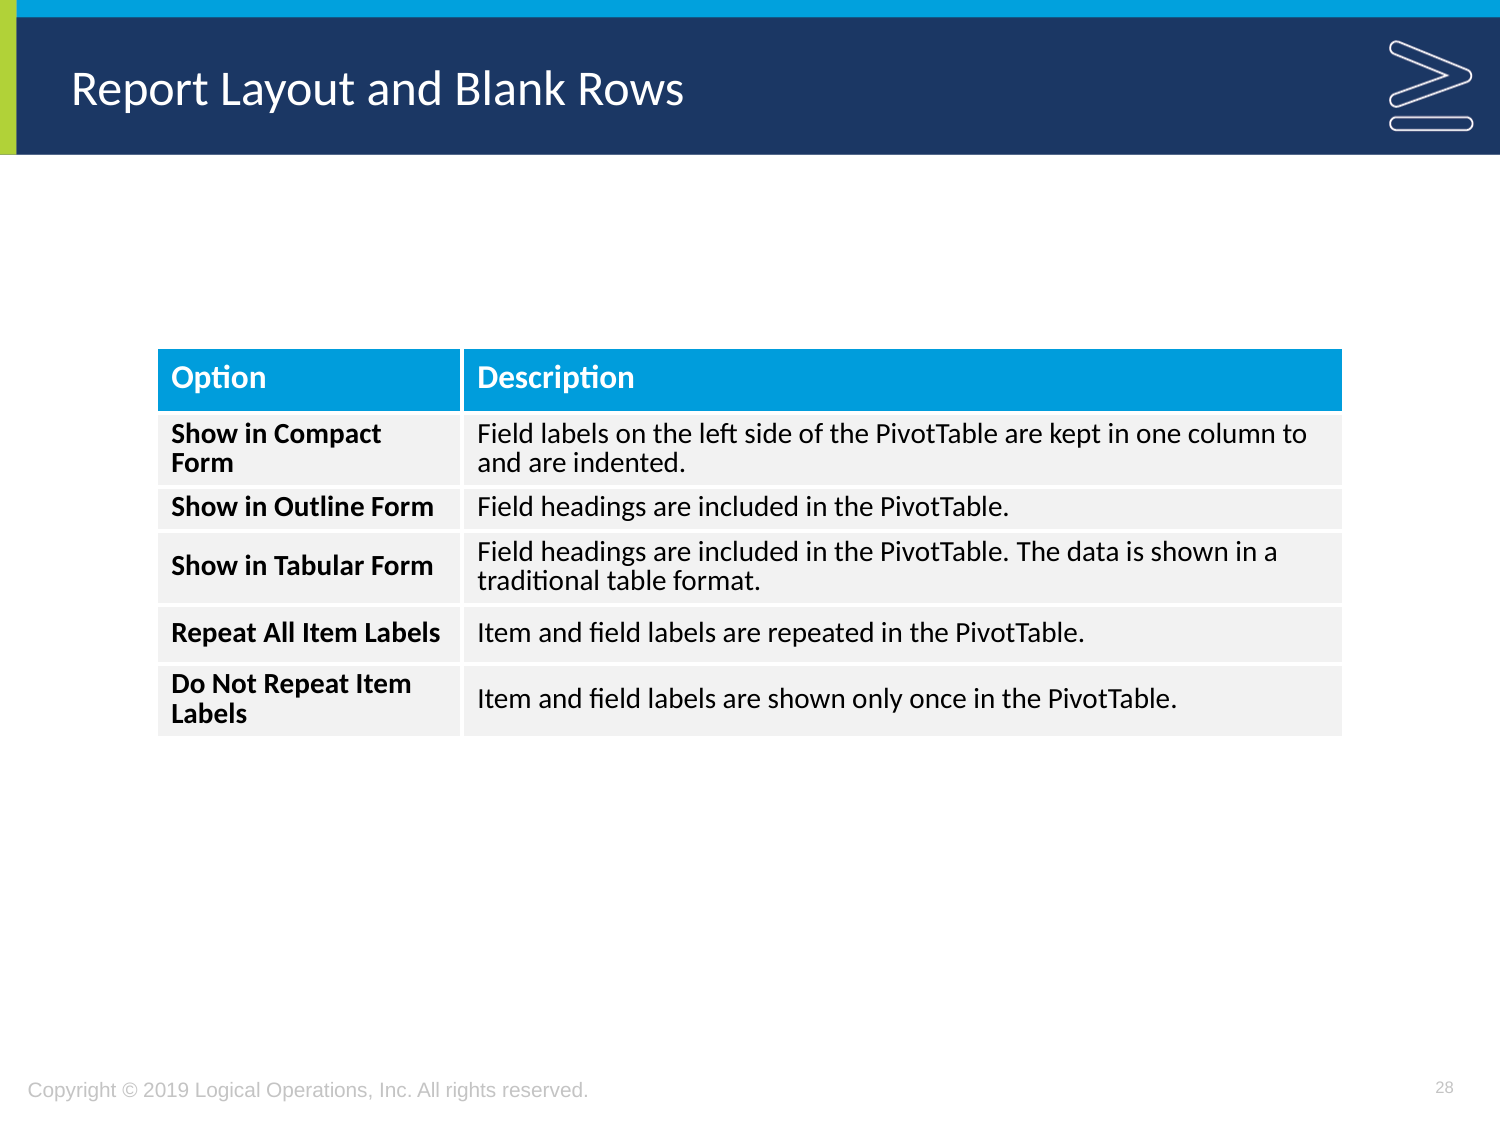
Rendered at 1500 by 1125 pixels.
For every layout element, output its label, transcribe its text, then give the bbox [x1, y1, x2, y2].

table_header Option [158, 349, 460, 411]
title Report Layout and Blank Rows [56, 16, 1350, 155]
table_cell Repeat All Item Labels [158, 607, 460, 662]
picture [1350, 18, 1500, 155]
table_cell Show in Tabular Form [158, 533, 460, 603]
table_cell Show in Outline Form [158, 489, 460, 529]
table_cell Do Not Repeat Item Labels [158, 666, 460, 736]
table_cell Field labels on the left side of the PivotTable are kept in one column to and are indented. [464, 415, 1342, 485]
table_cell Item and field labels are shown only once in the PivotTable. [464, 666, 1342, 736]
table_cell Field headings are included in the PivotTable. [464, 489, 1342, 529]
table_cell Item and field labels are repeated in the PivotTable. [464, 607, 1342, 662]
picture [0, 0, 56, 155]
table_cell Field headings are included in the PivotTable. The data is shown in a traditional table format. [464, 533, 1342, 603]
table_header Description [464, 349, 1342, 411]
slide_number 28 [1118, 1057, 1469, 1118]
table_cell Show in Compact Form [158, 415, 460, 485]
